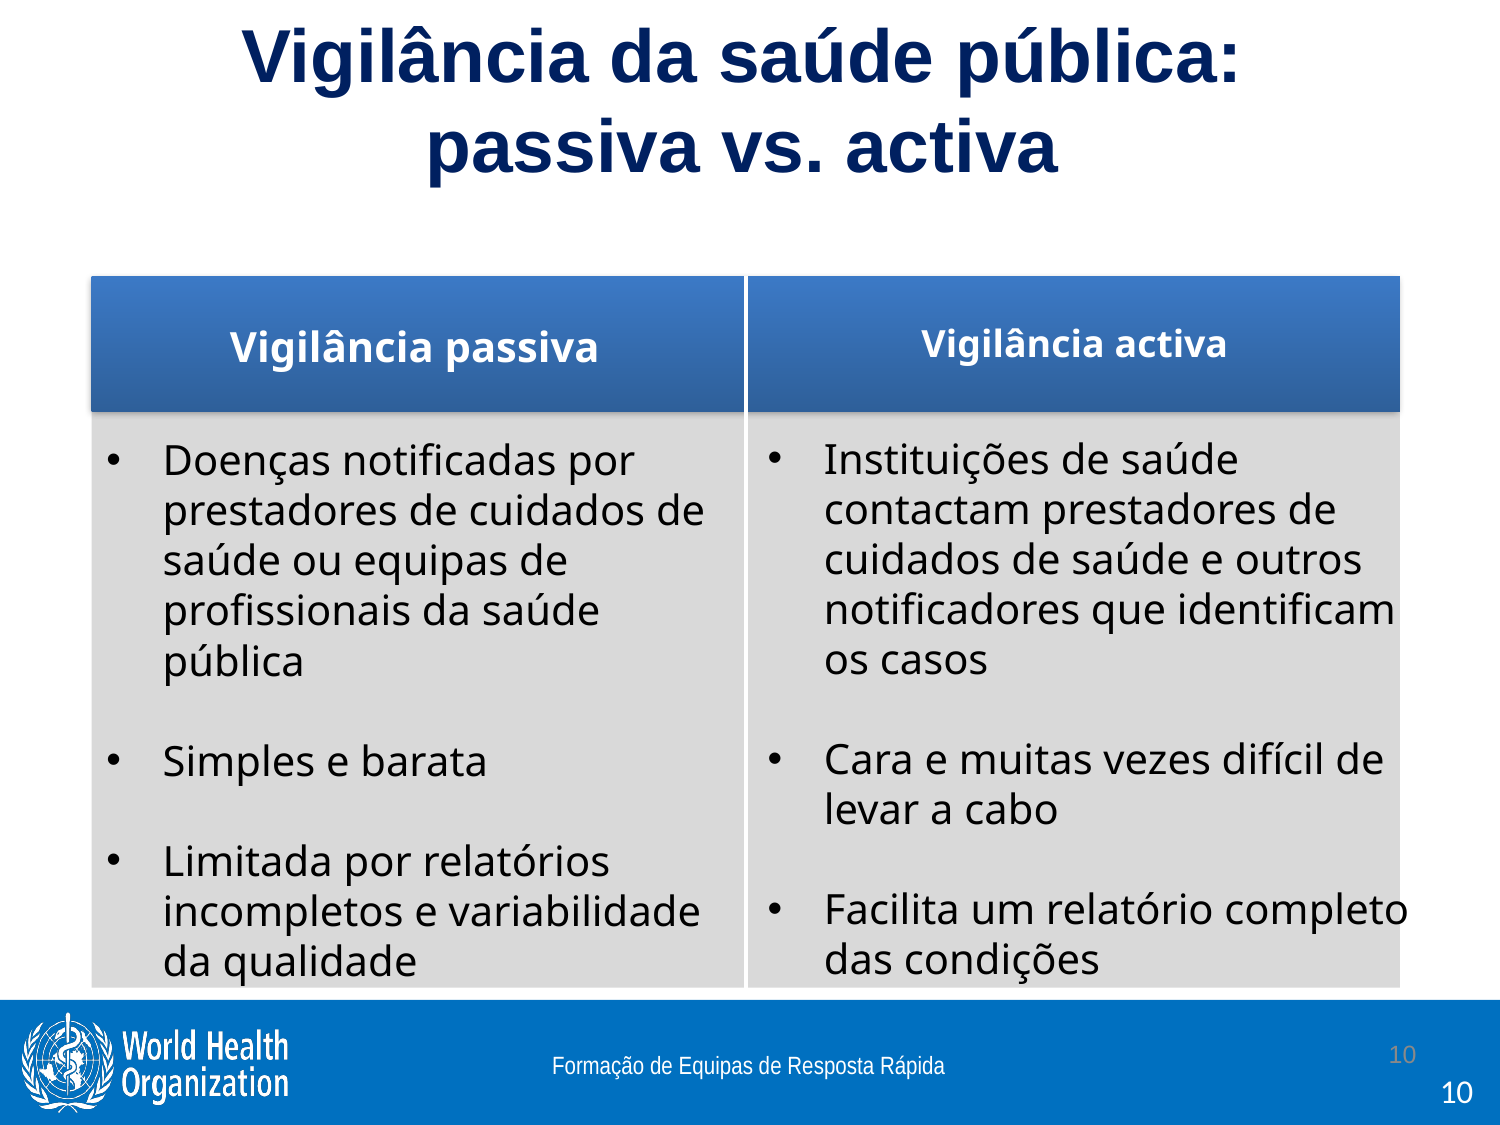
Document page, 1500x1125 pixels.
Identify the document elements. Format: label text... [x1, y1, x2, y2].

text_box Instituições de saúde contactam prestadores de cuidados de saúde e outros notificadores que identificam os casos Cara e muitas vezes difícil de levar a cabo Facilita um relatório completo das condições [752, 425, 1425, 991]
text_box [748, 276, 1400, 412]
slide_number 10 [1081, 1014, 1432, 1093]
picture [21, 1012, 288, 1113]
text_box [750, 417, 1402, 990]
text_box Vigilância passiva [113, 312, 716, 378]
text_box Vigilância activa [774, 312, 1376, 373]
text_box Vigilância da saúde pública: passiva vs. activa [53, 0, 1432, 195]
text_box [91, 276, 744, 412]
text_box Doenças notificadas por prestadores de cuidados de saúde ou equipas de profissionais da saúde pública Simples e barata Limitada por relatórios incompletos e variabilidade da qualidade [91, 426, 743, 992]
text_box [89, 418, 741, 990]
